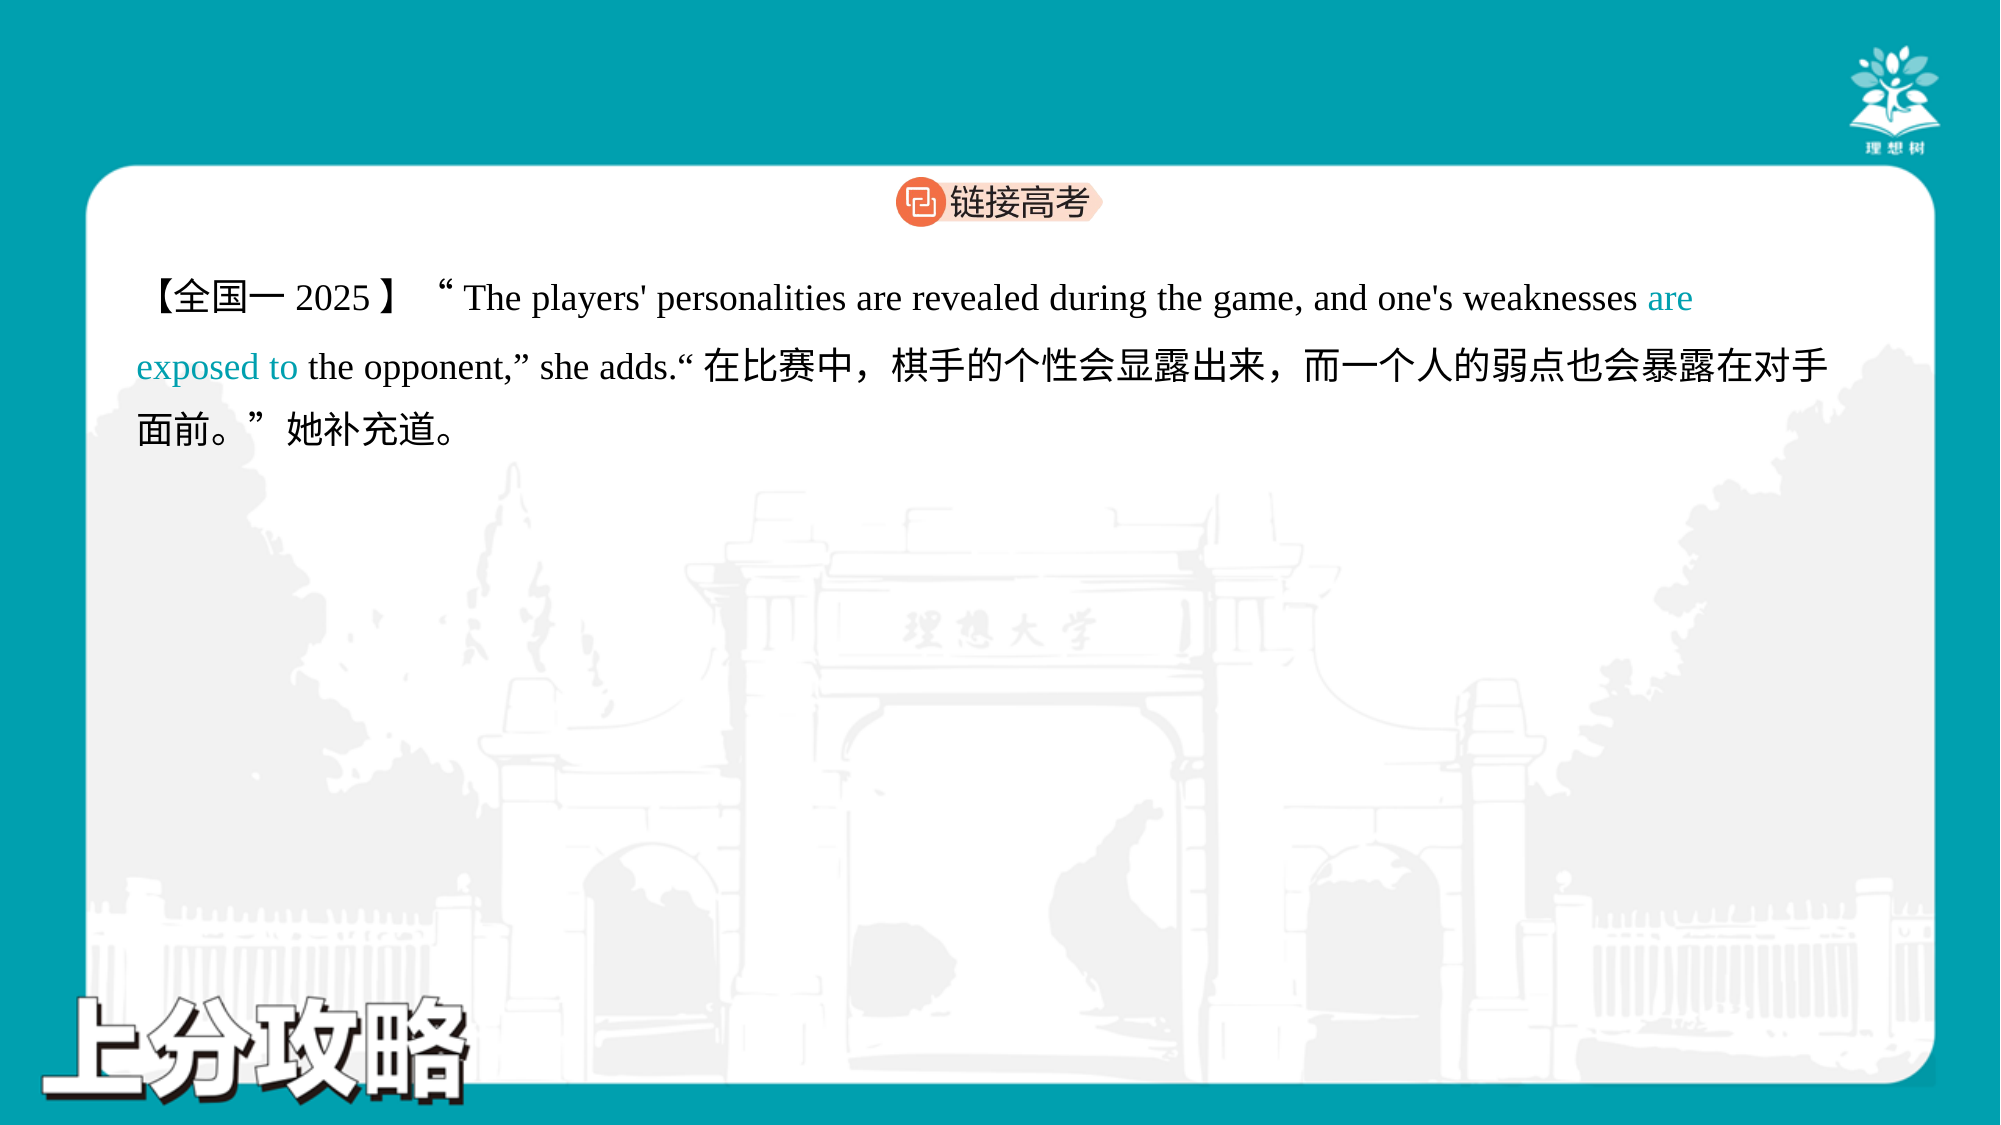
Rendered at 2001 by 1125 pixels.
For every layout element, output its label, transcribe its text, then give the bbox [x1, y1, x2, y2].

text_box 【全国一2025】“The players' personalities are revealed during the game, and one's weaknesses are exposed to the opponent,” she adds.“在比赛中，棋手的个性会显露出来，而一个人的弱点也会暴露在对手 面前。”她补充道。#126 [136, 249, 1865, 444]
picture [0, 0, 2000, 1125]
